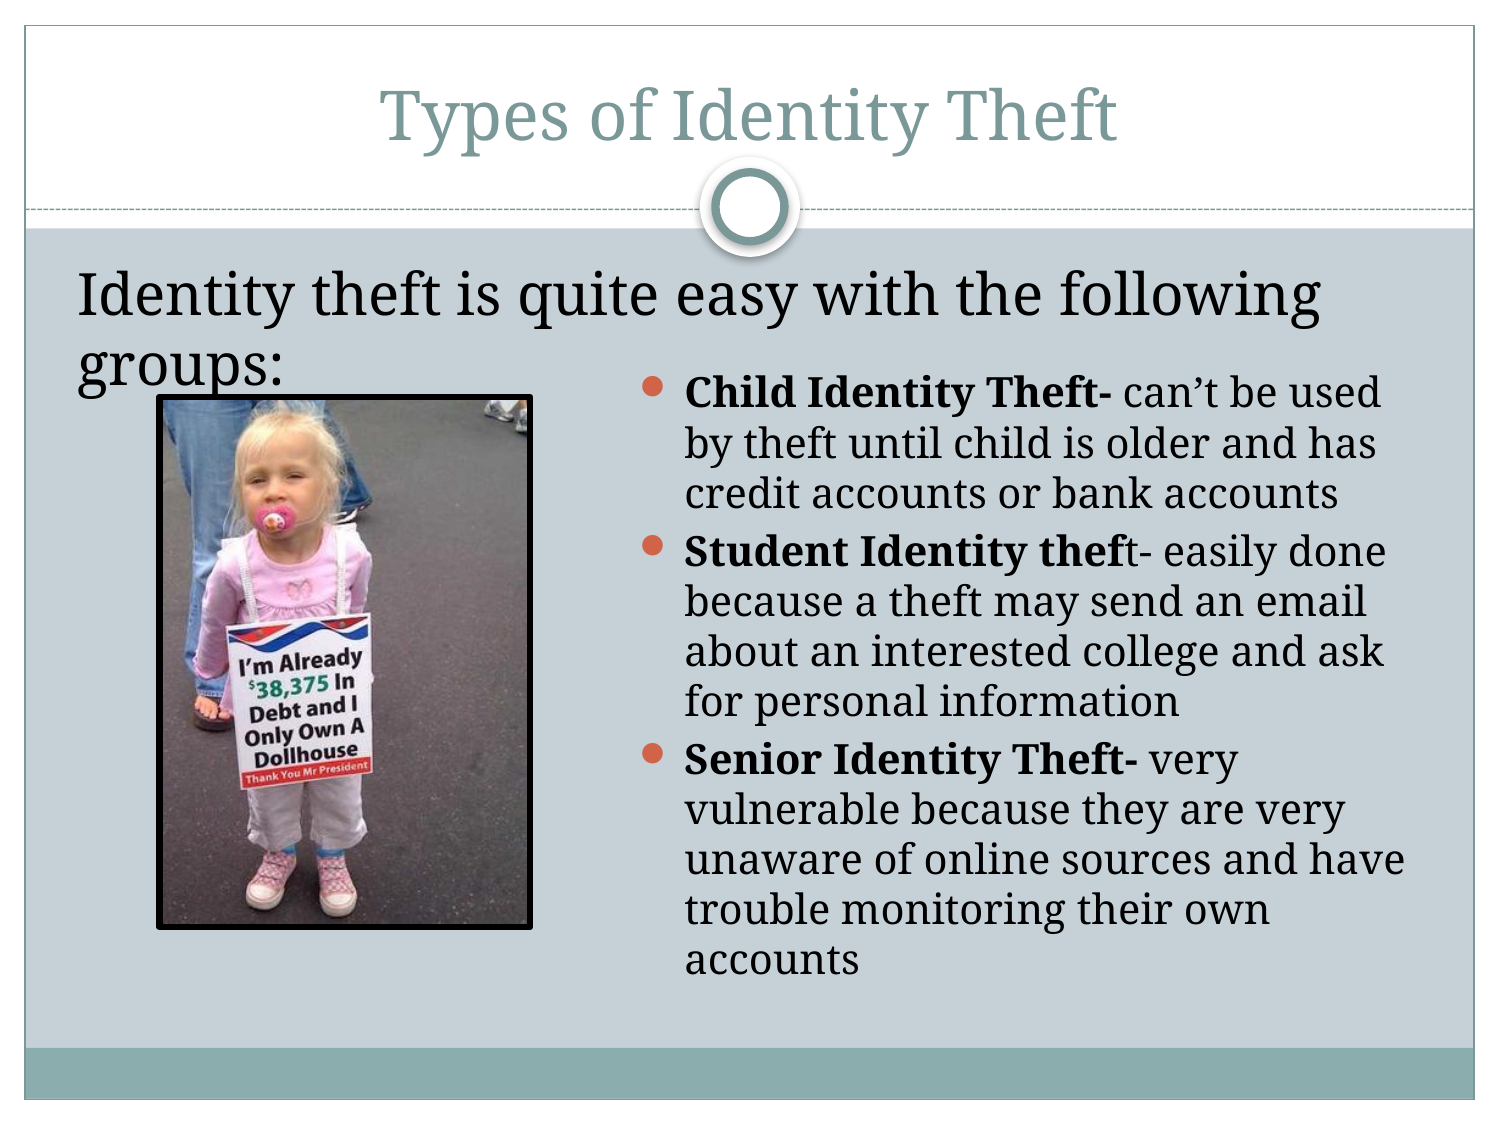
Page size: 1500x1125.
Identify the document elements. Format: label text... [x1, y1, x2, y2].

title Types of Identity Theft [49, 37, 1450, 162]
picture [162, 399, 528, 925]
list Child Identity Theft- can’t be used by theft until child is older and has credit accounts or bank accounts Student Identity theft- easily done because a theft may send an email about an interested college and ask for personal information Senior Identity Theft- very vulnerable because they are very unaware of online sources and have trouble monitoring their own accounts [624, 405, 1450, 1047]
text_box Identity theft is quite easy with the following groups: [62, 249, 1450, 405]
